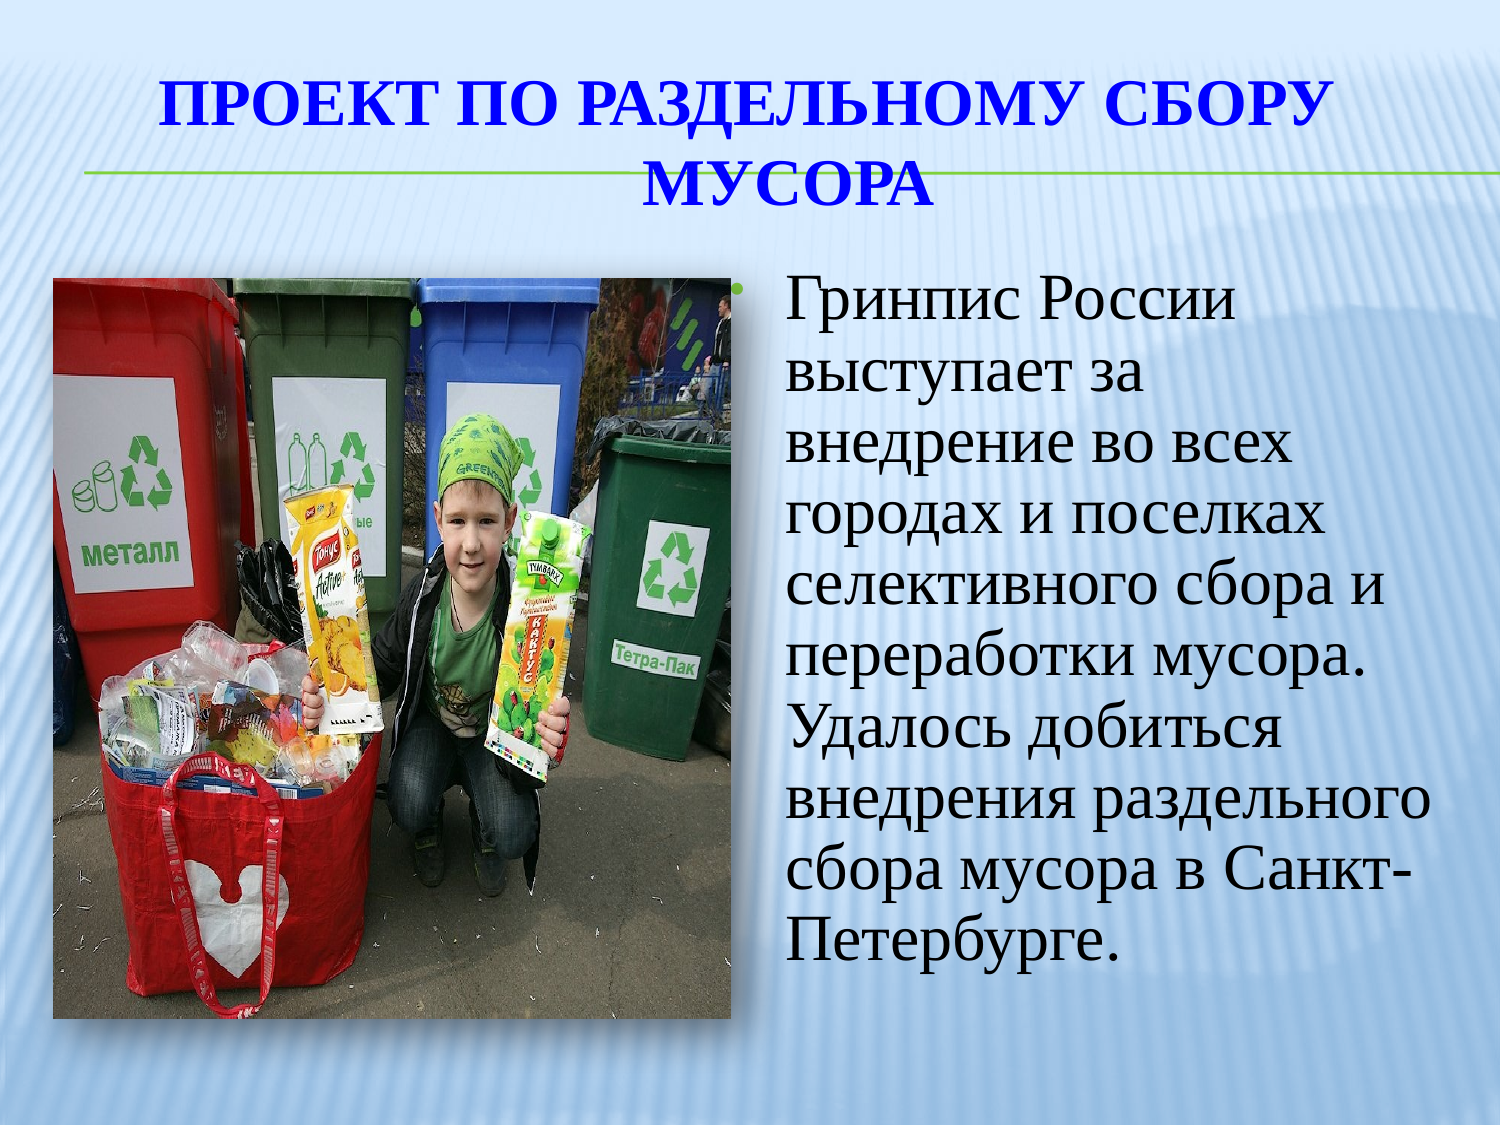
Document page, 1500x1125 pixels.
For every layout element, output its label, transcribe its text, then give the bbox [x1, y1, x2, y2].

title Проект по раздельному сбору мусора [13, 45, 1481, 233]
picture [52, 278, 731, 1019]
list Гринпис России выступает за внедрение во всех городах и поселках селективного сбора и переработки мусора. Удалось добиться внедрения раздельного сбора мусора в Санкт-Петербурге. [714, 255, 1455, 1059]
